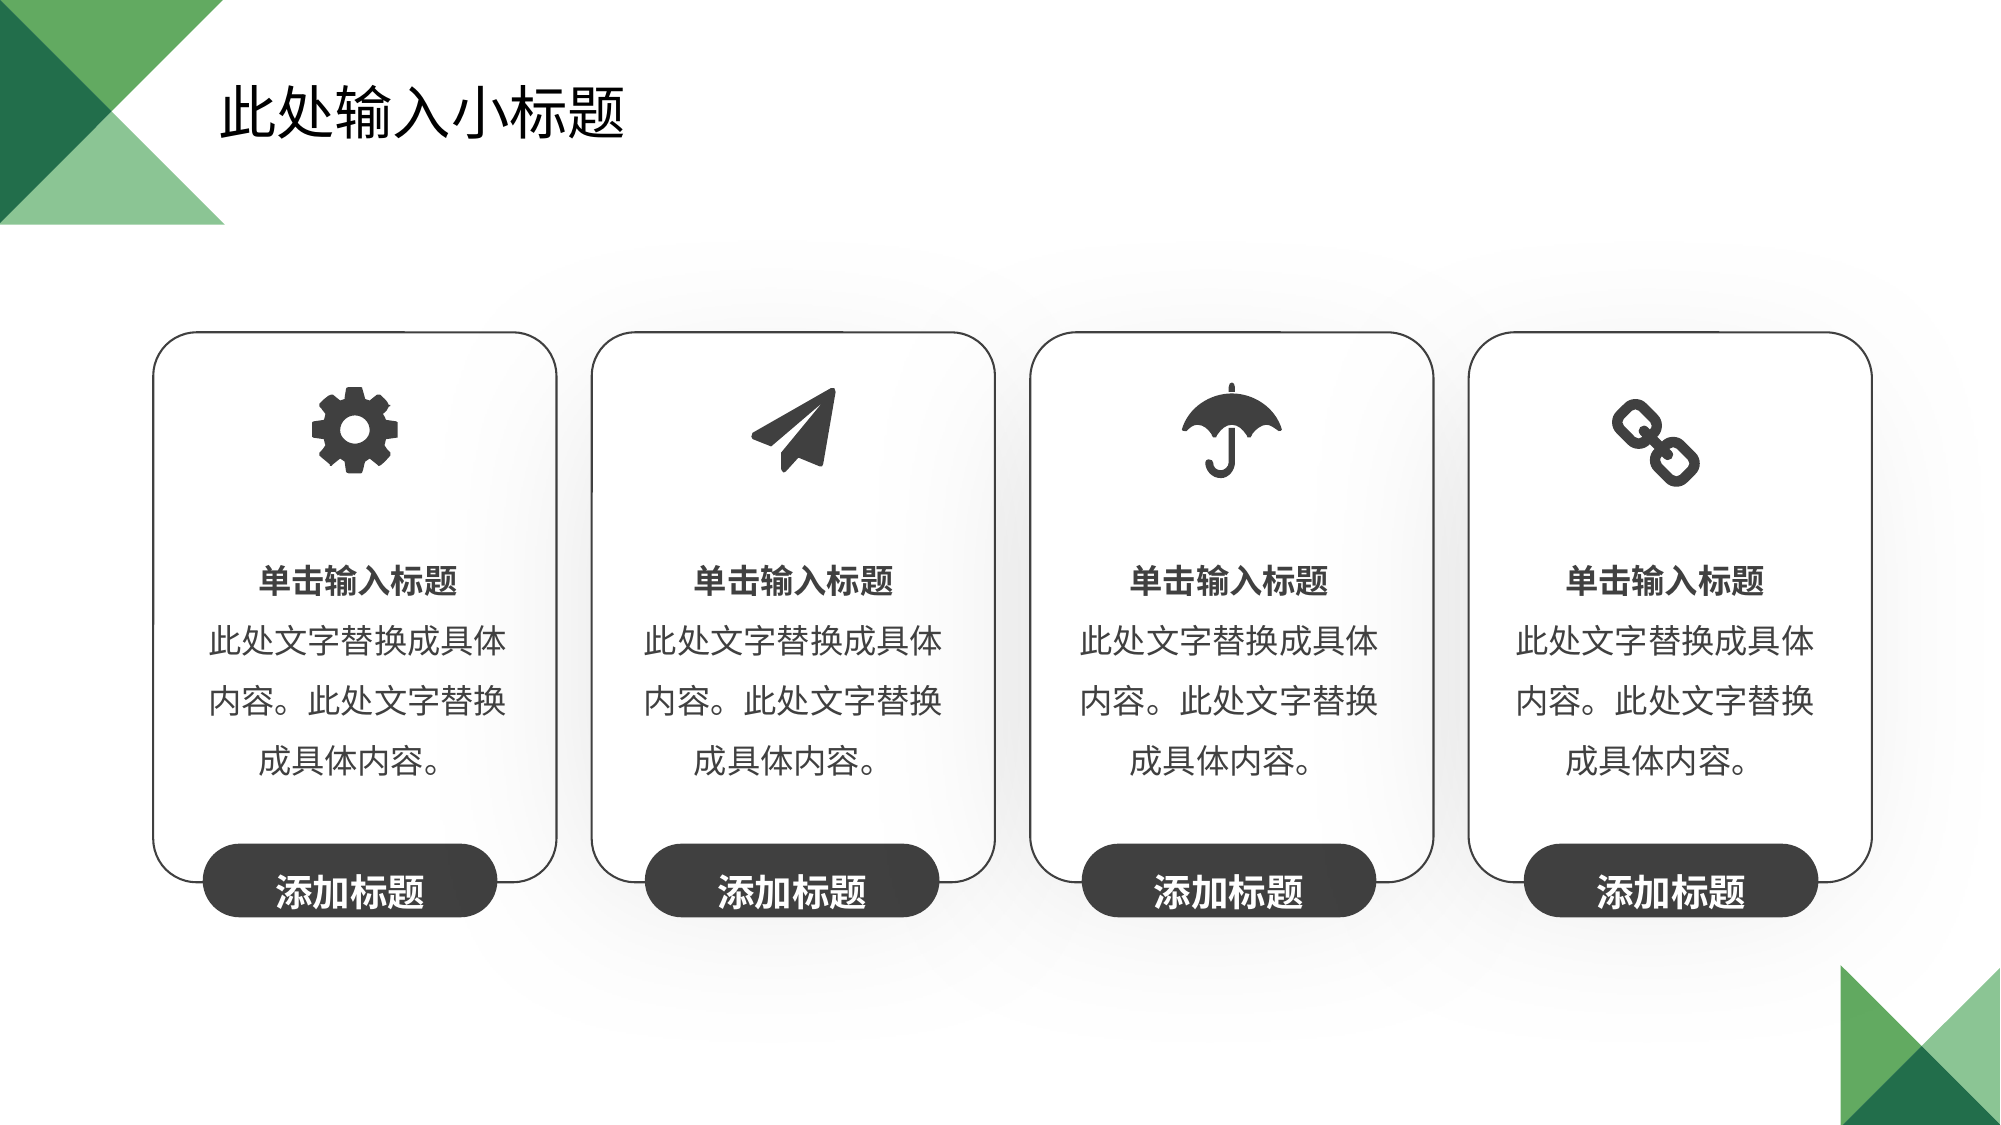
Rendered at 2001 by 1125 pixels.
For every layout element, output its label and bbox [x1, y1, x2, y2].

text_box [0, 0, 2000, 1125]
text_box [153, 332, 1872, 918]
